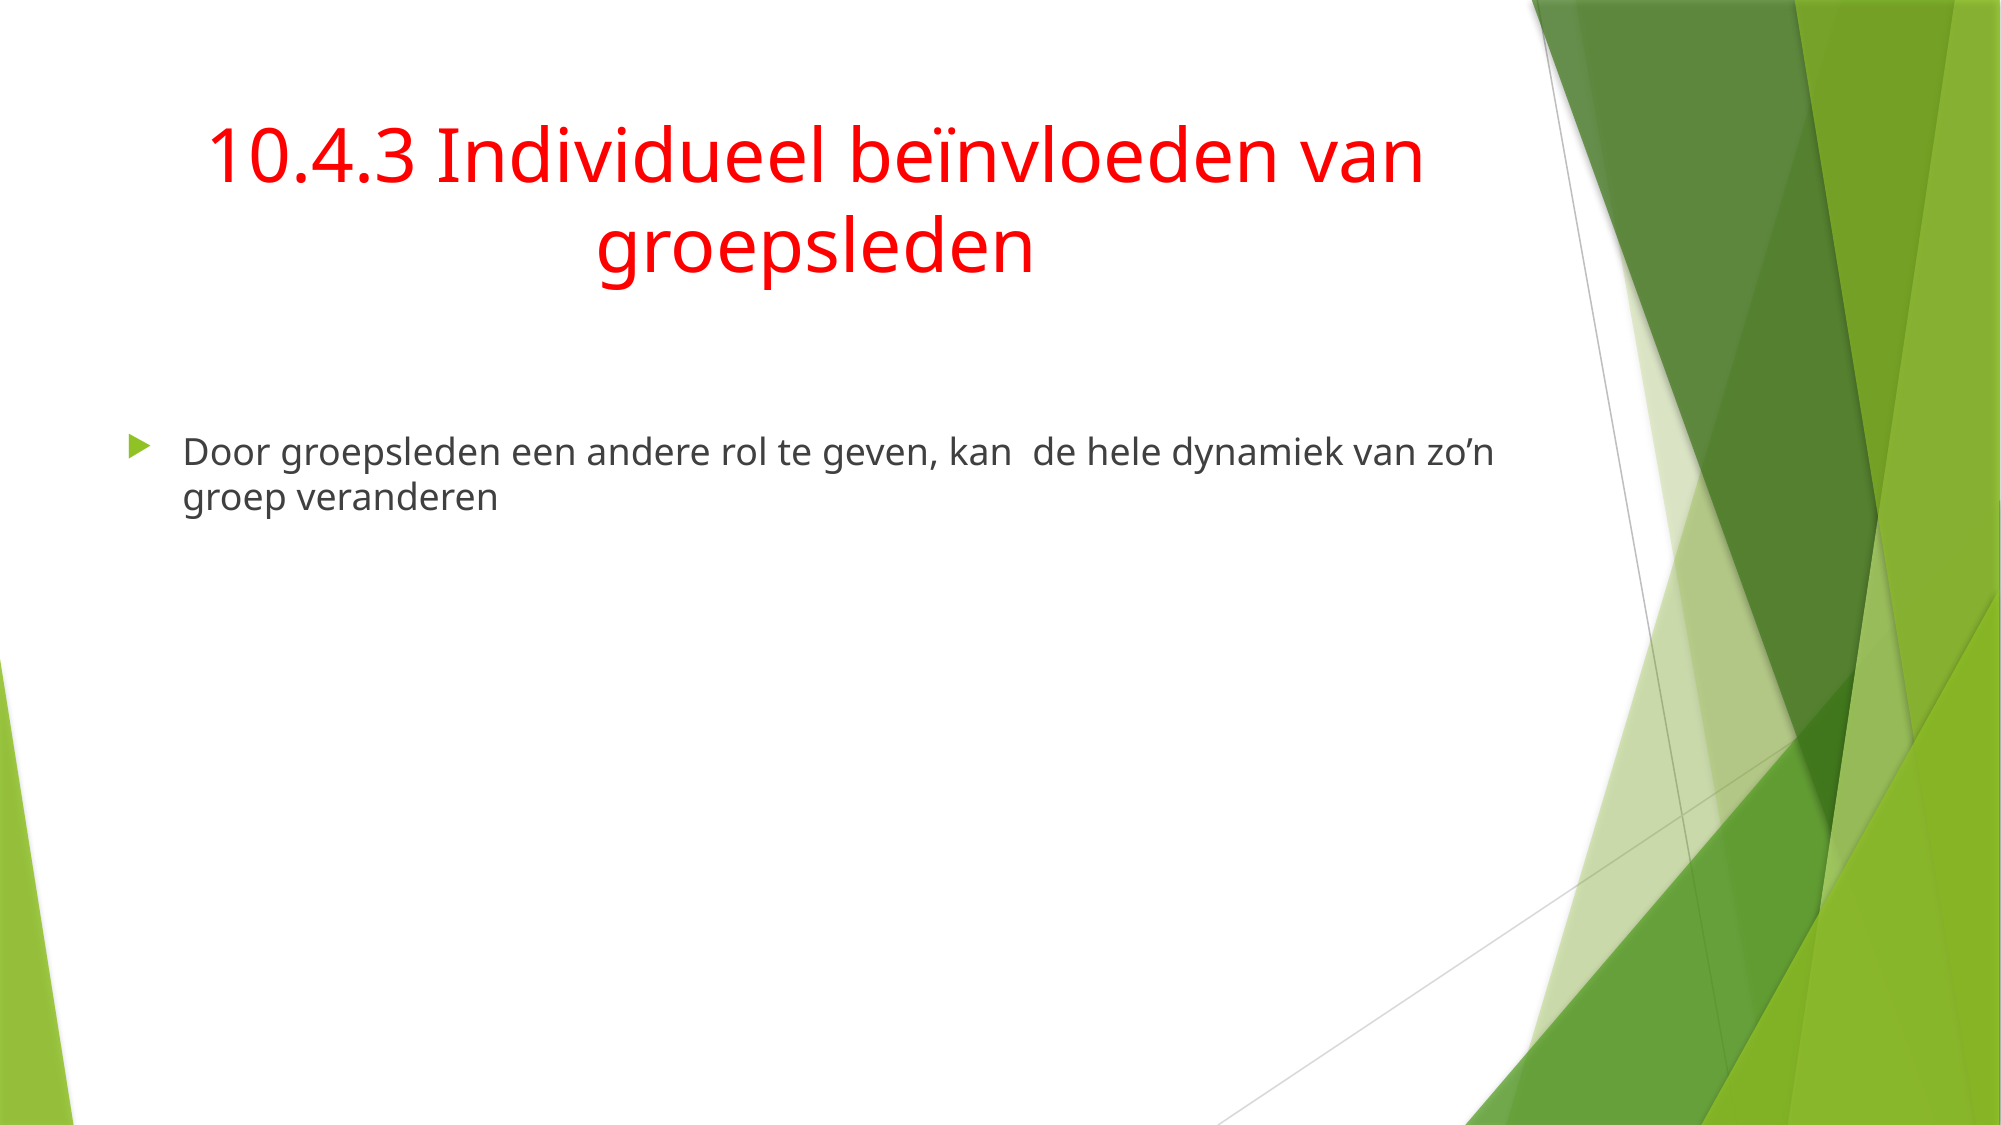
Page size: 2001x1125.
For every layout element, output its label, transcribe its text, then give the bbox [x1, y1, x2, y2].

list Door groepsleden een andere rol te geven, kan de hele dynamiek van zo’n groep veranderen [111, 354, 1522, 992]
title 10.4.3 Individueel beïnvloeden van groepsleden [111, 99, 1522, 317]
